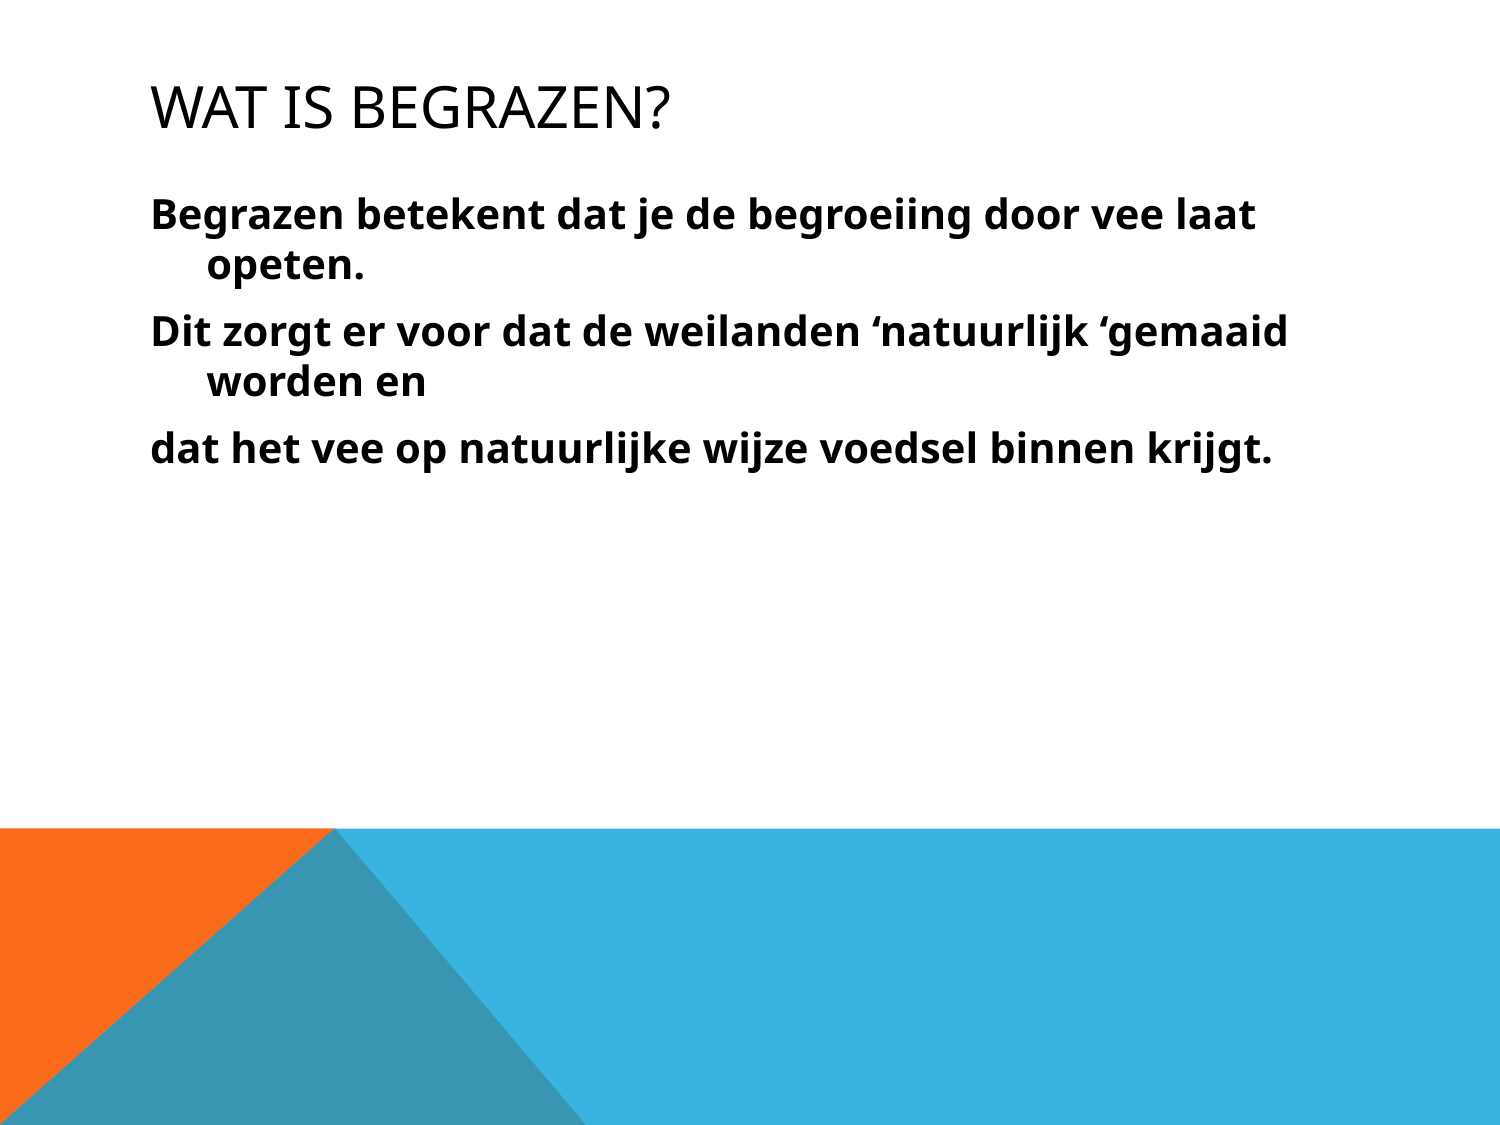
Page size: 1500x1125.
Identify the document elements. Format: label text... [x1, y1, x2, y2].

list Begrazen betekent dat je de begroeiing door vee laat opeten. Dit zorgt er voor dat de weilanden ‘natuurlijk ‘gemaaid worden en dat het vee op natuurlijke wijze voedsel binnen krijgt. [135, 180, 1369, 768]
title Wat is begrazen? [135, 60, 1369, 150]
